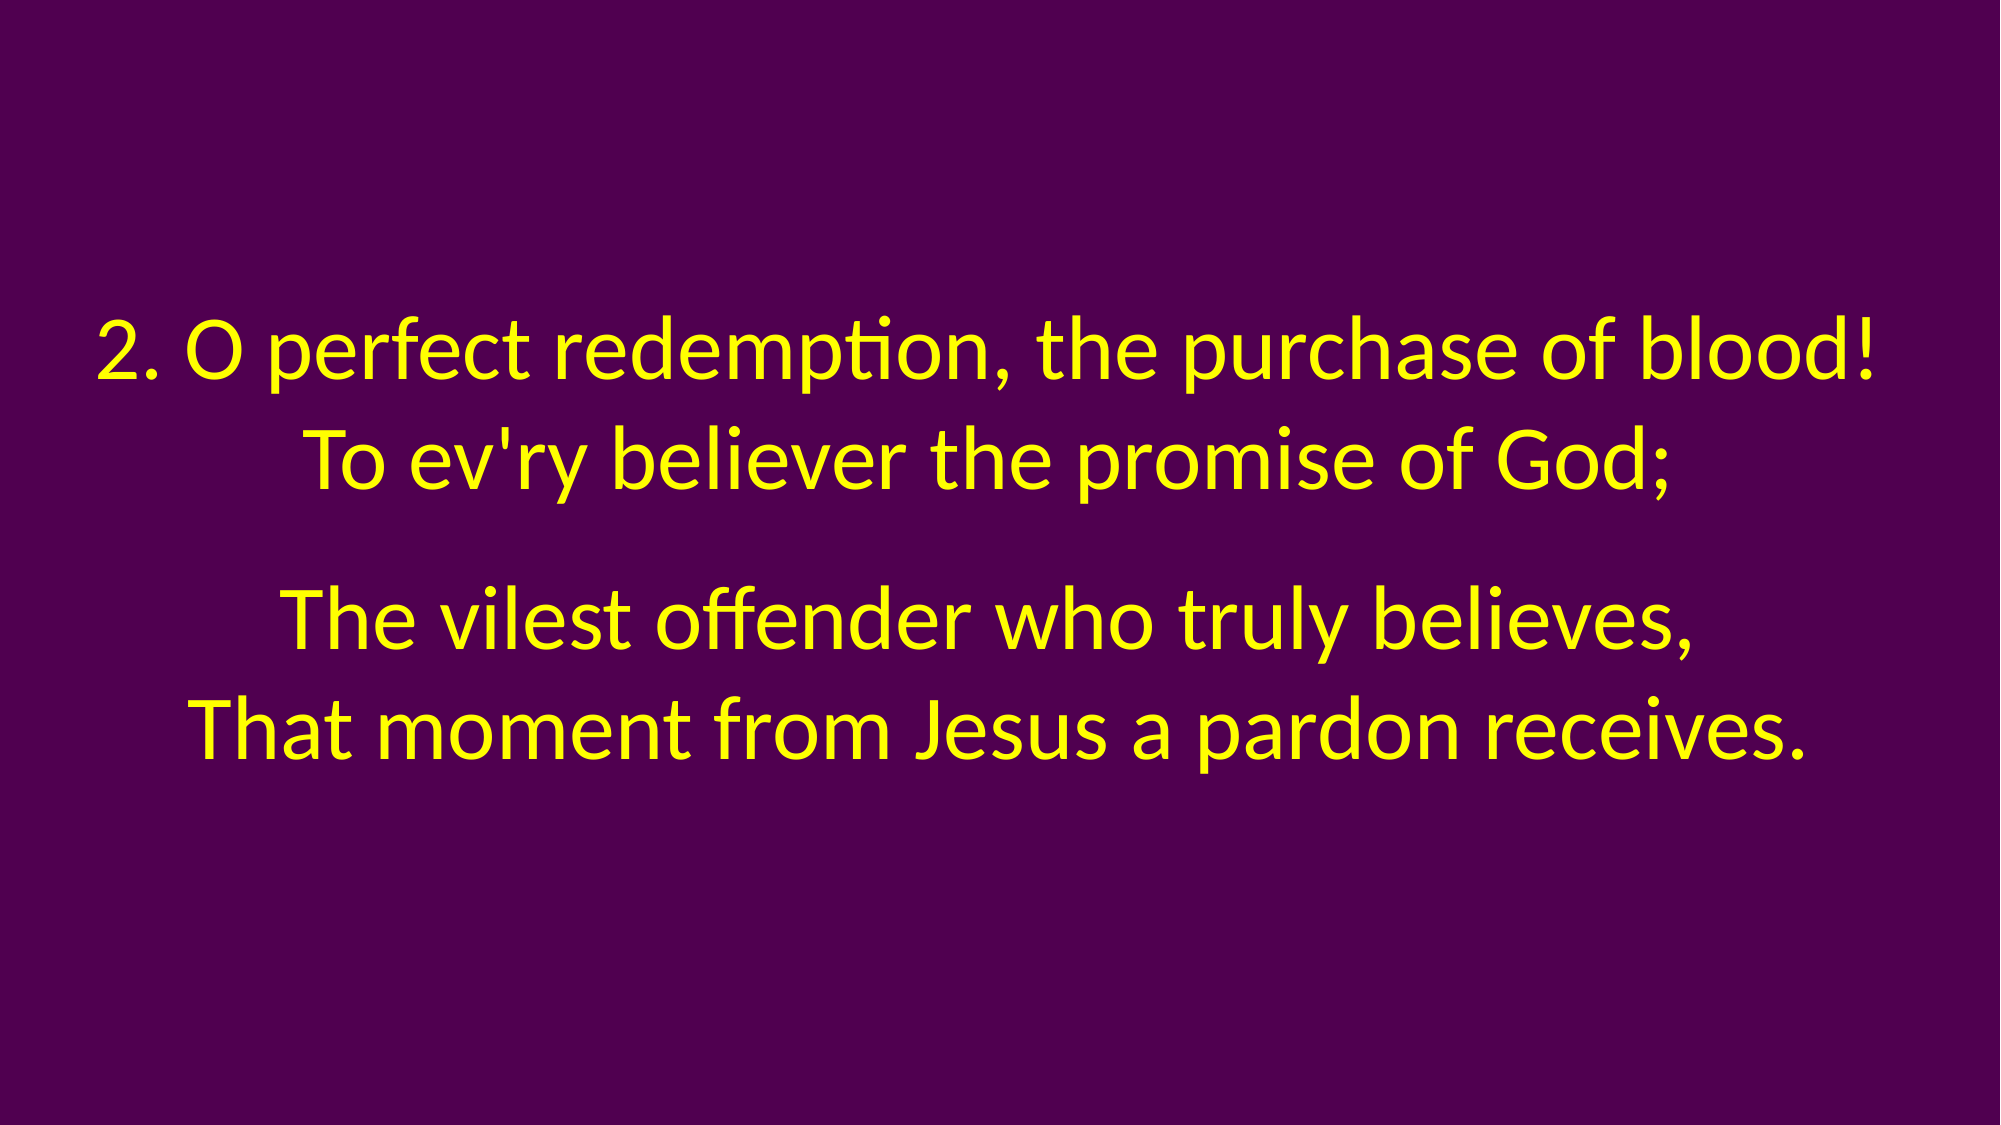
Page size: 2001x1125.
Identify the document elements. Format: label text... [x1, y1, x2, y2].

text_box 2. O perfect redemption, the purchase of blood! To ev'ry believer the promise of God; The vilest offender who truly believes, That moment from Jesus a pardon receives. [0, 280, 2000, 786]
